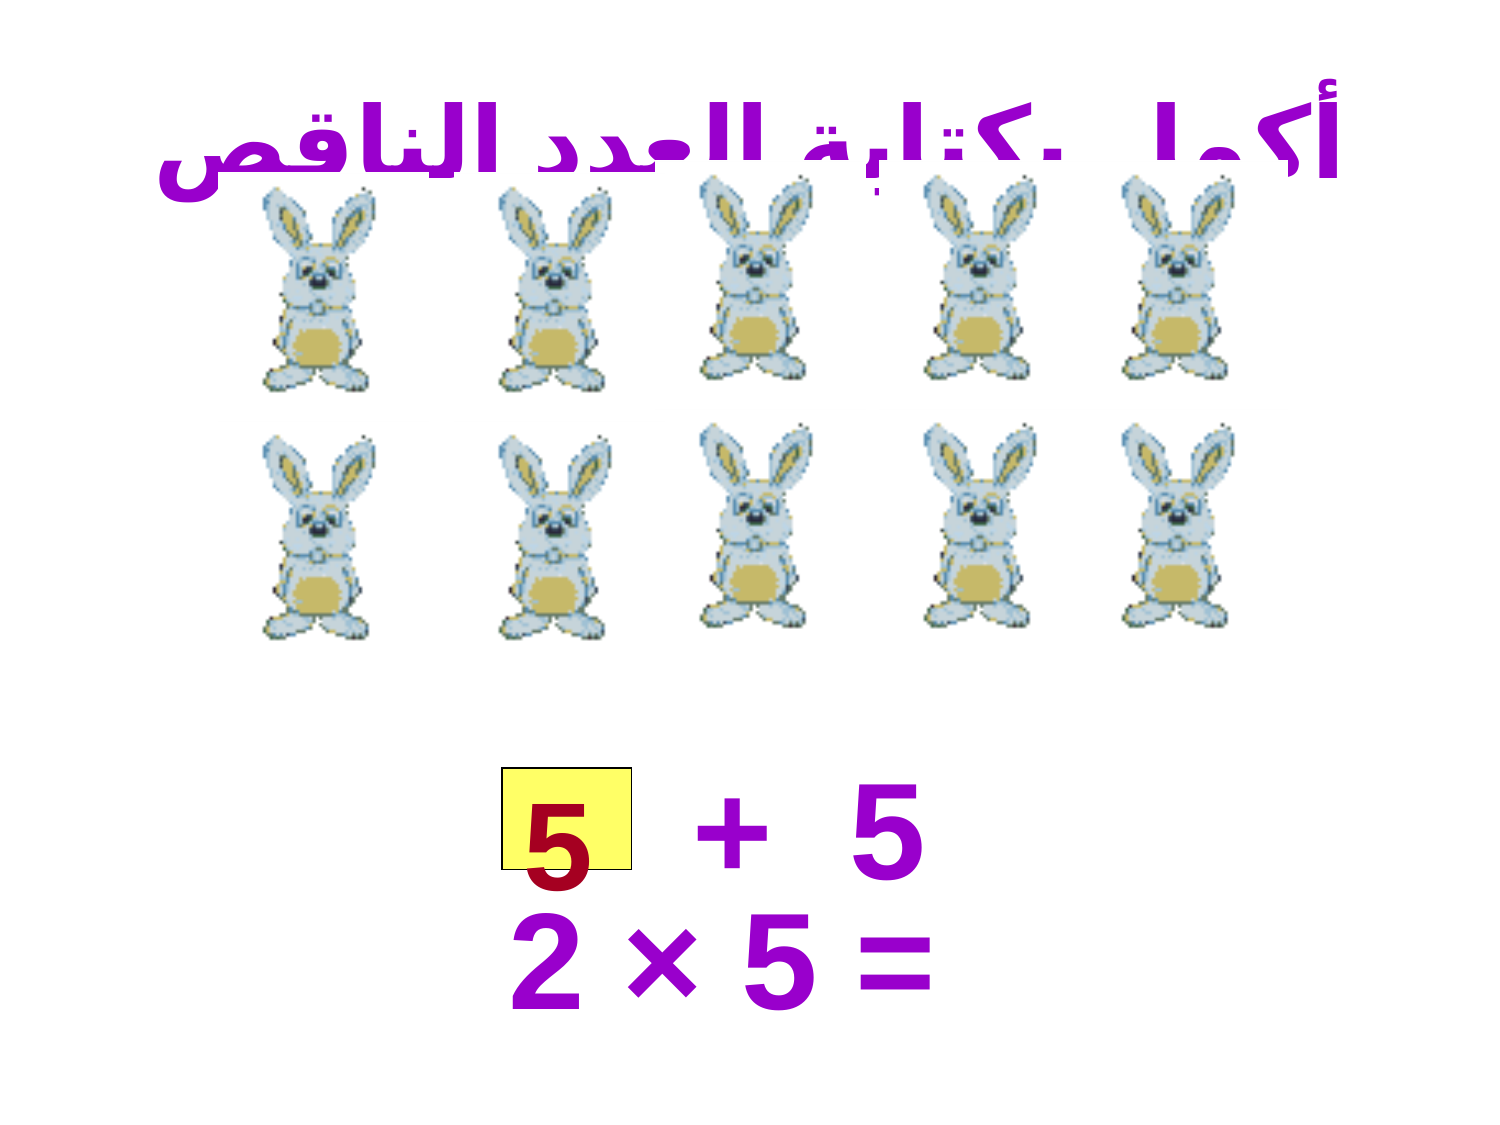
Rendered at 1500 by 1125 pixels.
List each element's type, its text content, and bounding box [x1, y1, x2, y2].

text_box [501, 768, 537, 870]
title أكمل بكتابة العدد الناقص [75, 45, 1425, 233]
text_box = 5 × 2 [478, 864, 951, 1125]
text_box 5 [537, 758, 609, 923]
text_box [609, 768, 632, 870]
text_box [218, 160, 1288, 654]
text_box 5 + [596, 734, 1022, 914]
